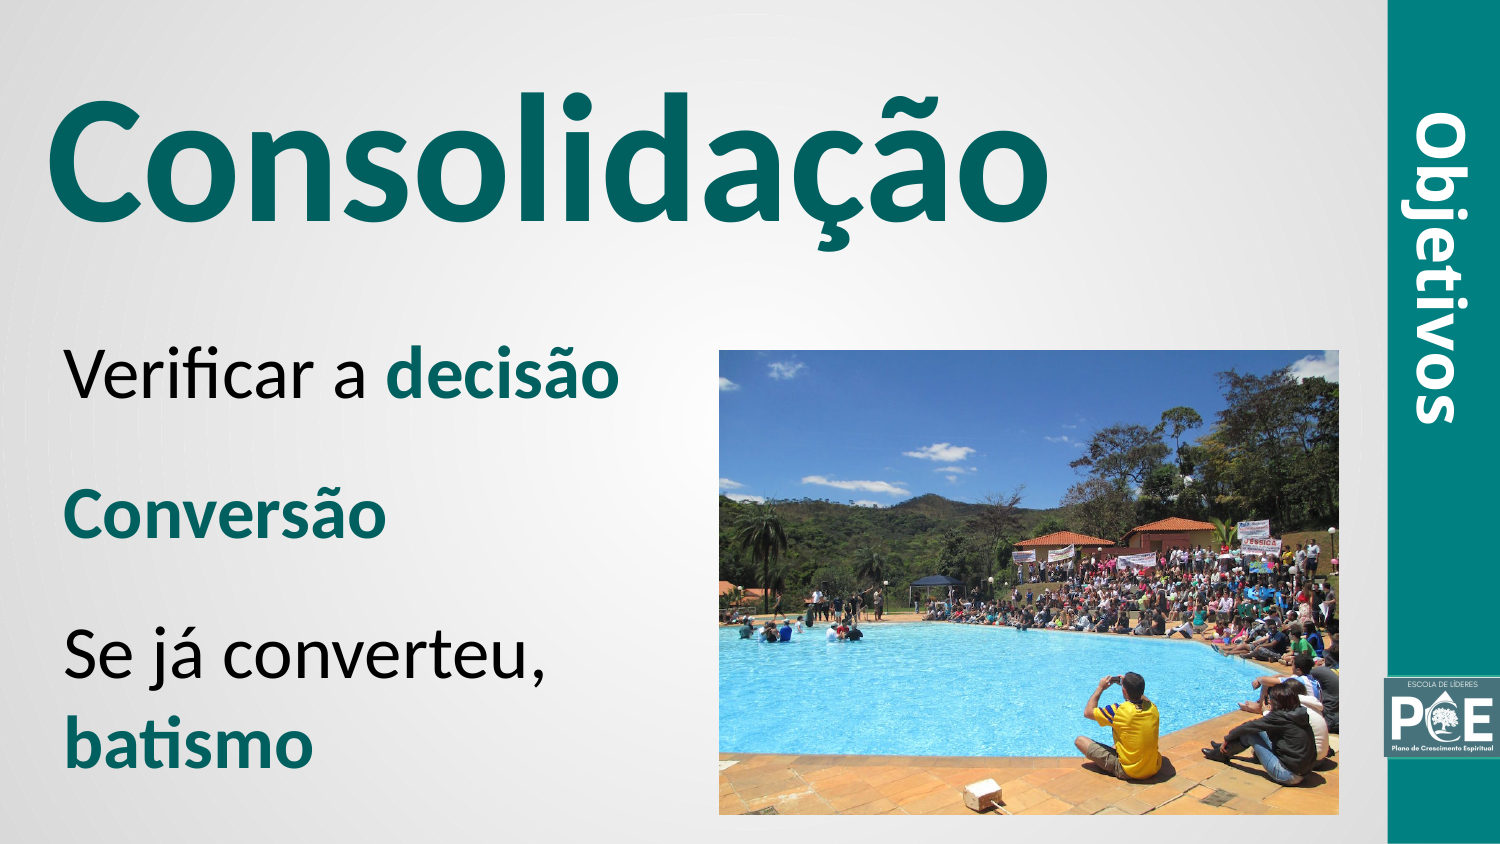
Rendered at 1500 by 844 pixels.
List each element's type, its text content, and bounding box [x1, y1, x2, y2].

picture [719, 349, 1339, 815]
text_box Consolidação [38, 31, 1174, 266]
text_box Verificar a decisão Conversão Se já converteu, batismo [55, 316, 724, 792]
text_box Objetivos [1397, 101, 1492, 434]
picture [1383, 677, 1500, 757]
